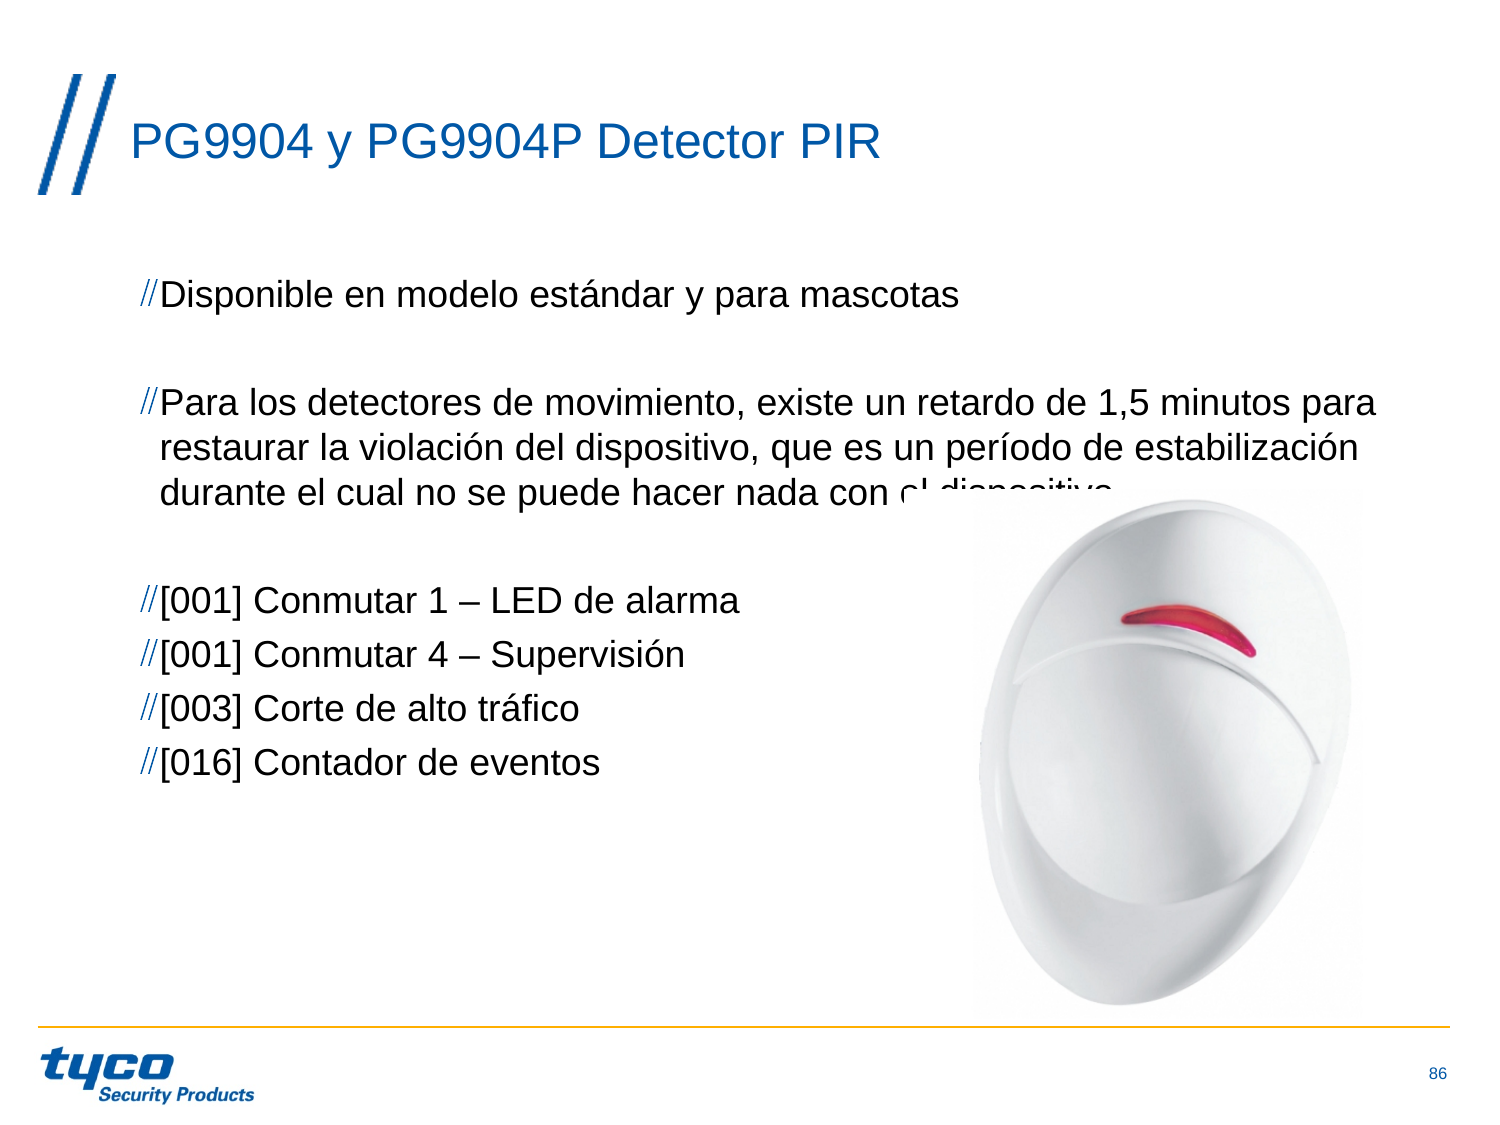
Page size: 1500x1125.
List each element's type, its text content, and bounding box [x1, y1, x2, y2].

picture [34, 1040, 260, 1107]
picture [37, 74, 115, 195]
picture [140, 639, 167, 666]
picture [140, 387, 167, 414]
picture [140, 747, 167, 774]
title PG9904 y PG9904P Detector PIR [115, 44, 1426, 233]
picture [140, 693, 167, 720]
picture [140, 279, 167, 306]
text_box [97, 1061, 228, 1091]
list Disponible en modelo estándar y para mascotas Para los detectores de movimiento, existe un retardo de 1,5 minutos para restaurar la violación del dispositivo, que es un período de estabilización durante el cual no se puede hacer nada con el dispositivo. [001] Conmutar 1 – LED de alarma [001] Conmutar 4 – Supervisión [003] Corte de alto tráfico [016] Contador de eventos [124, 262, 1426, 976]
picture [903, 489, 1434, 1019]
picture [140, 585, 167, 612]
slide_number 86 [1387, 1042, 1463, 1103]
